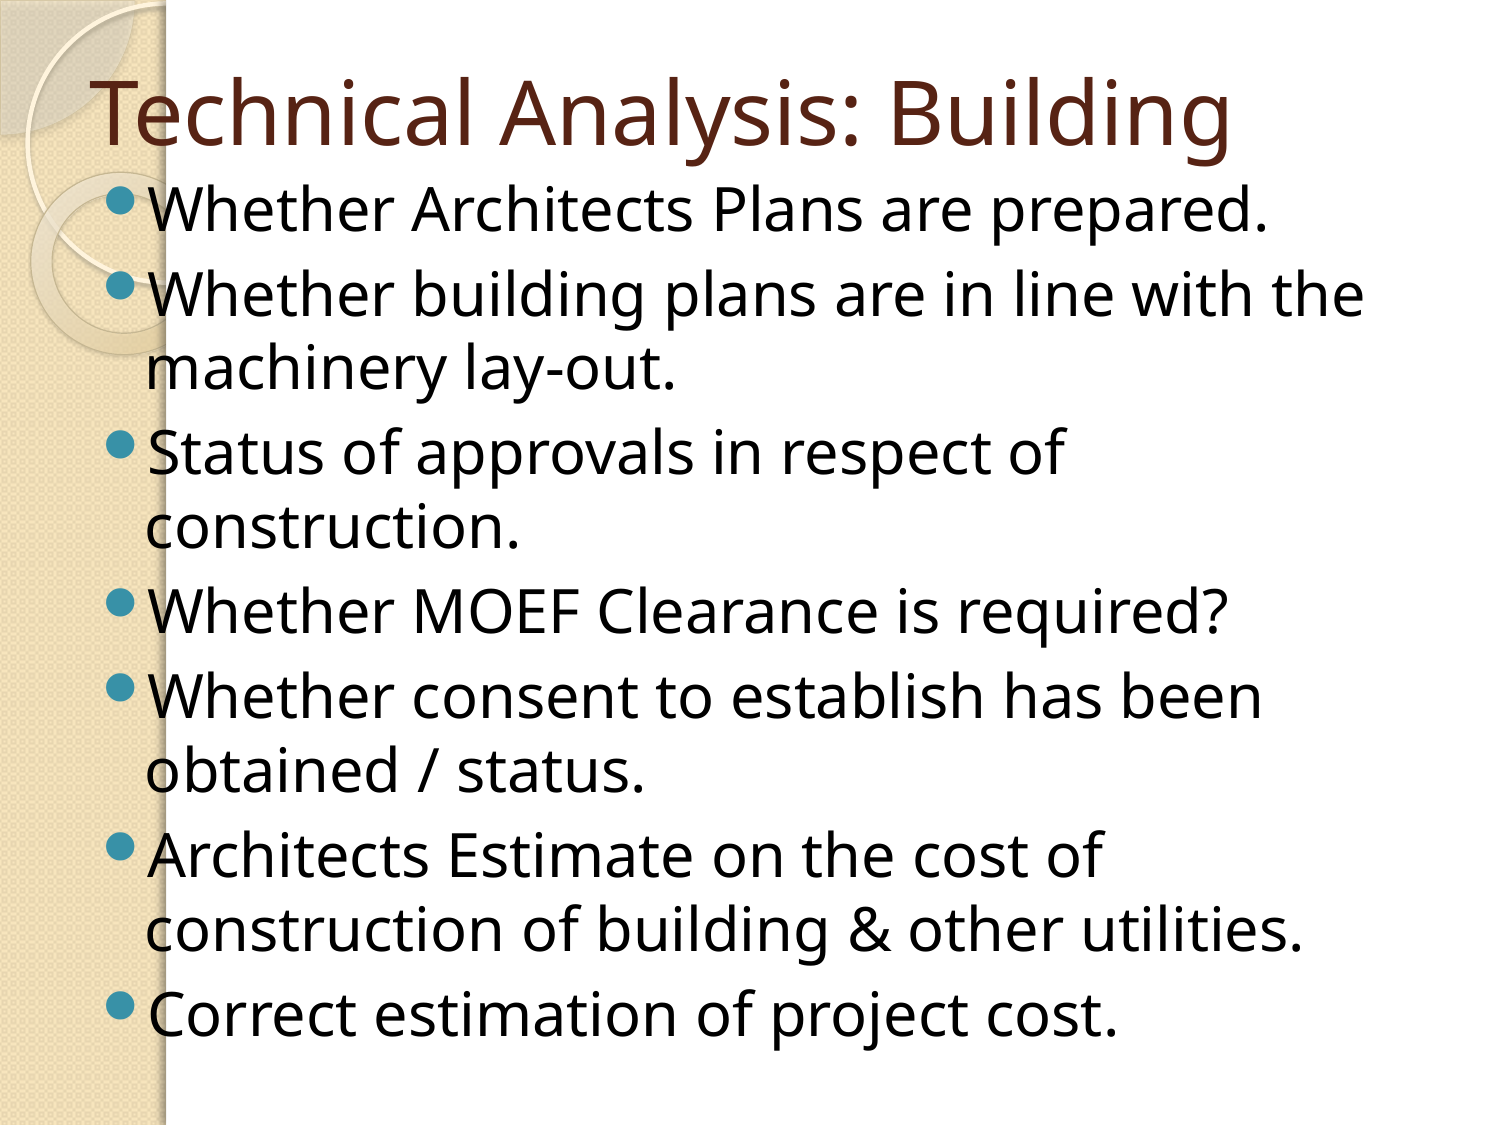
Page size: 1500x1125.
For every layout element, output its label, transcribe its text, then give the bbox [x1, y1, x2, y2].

title Technical Analysis: Building [75, 45, 1425, 162]
list Whether Architects Plans are prepared. Whether building plans are in line with the machinery lay-out. Status of approvals in respect of construction. Whether MOEF Clearance is required? Whether consent to establish has been obtained / status. Architects Estimate on the cost of construction of building & other utilities. Correct estimation of project cost. [75, 162, 1425, 1063]
